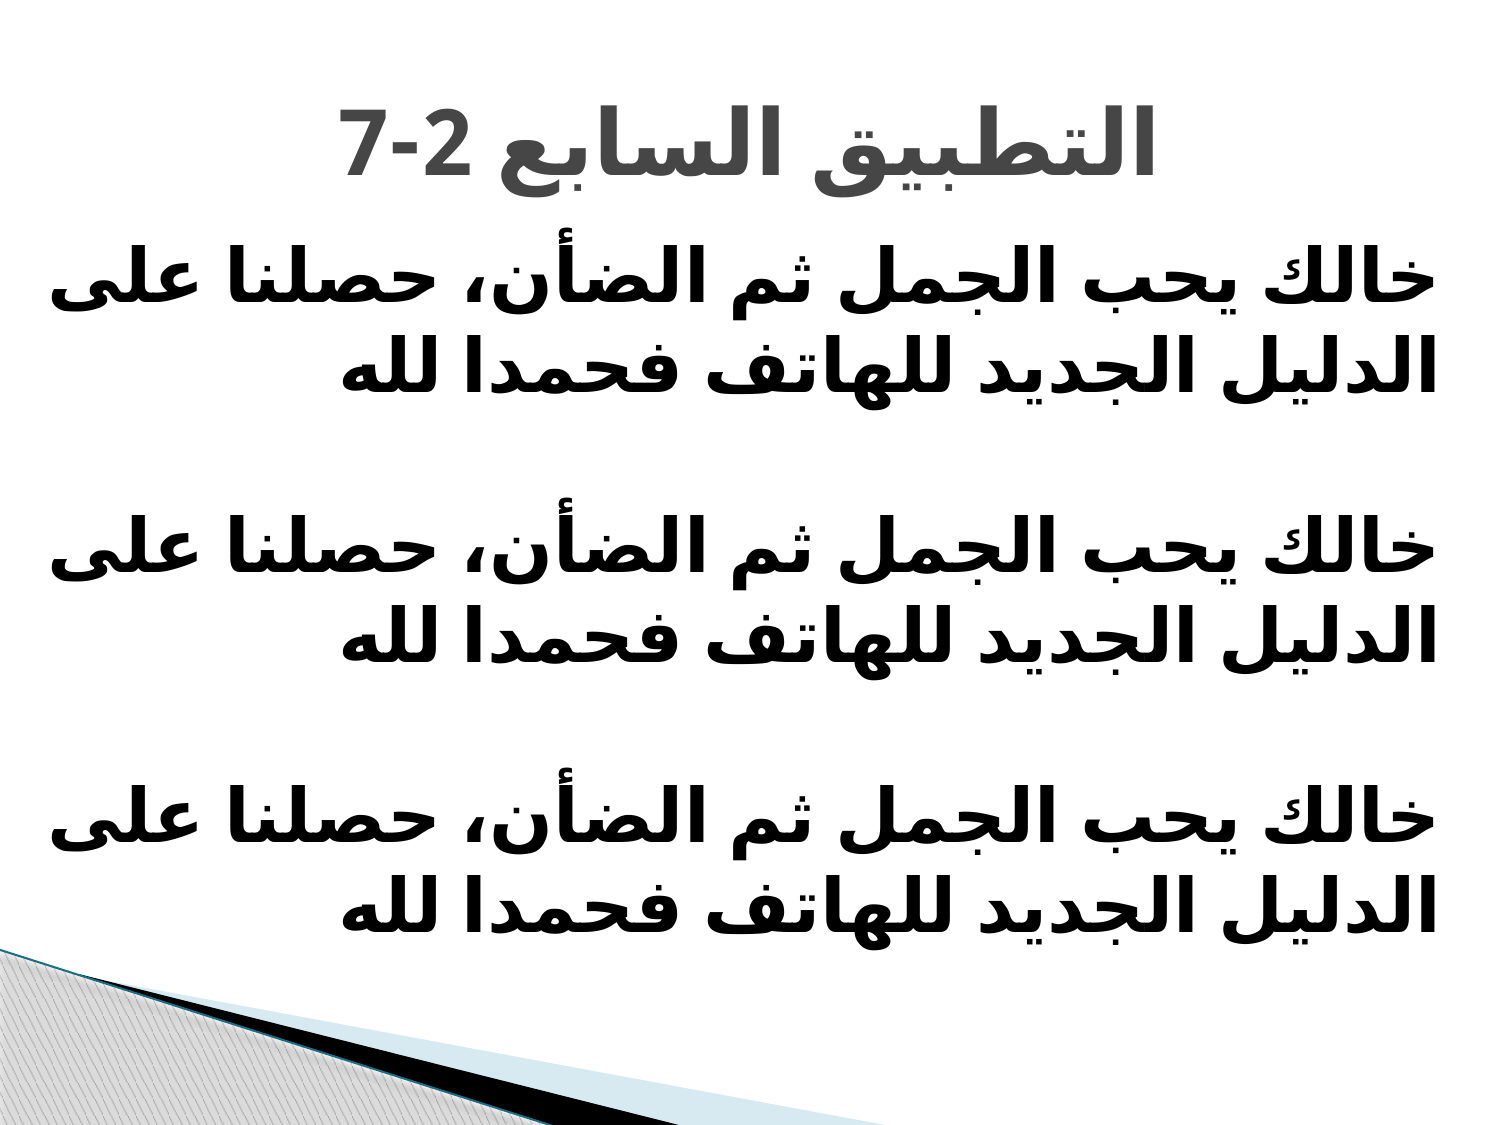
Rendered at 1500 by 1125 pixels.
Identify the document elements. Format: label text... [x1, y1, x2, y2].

list خالك يحب الجمل ثم الضأن، حصلنا على الدليل الجديد للهاتف فحمدا لله خالك يحب الجمل ثم الضأن، حصلنا على الدليل الجديد للهاتف فحمدا لله خالك يحب الجمل ثم الضأن، حصلنا على الدليل الجديد للهاتف فحمدا لله [22, 219, 1471, 1024]
title التطبيق السابع 2-7 [75, 45, 1425, 233]
